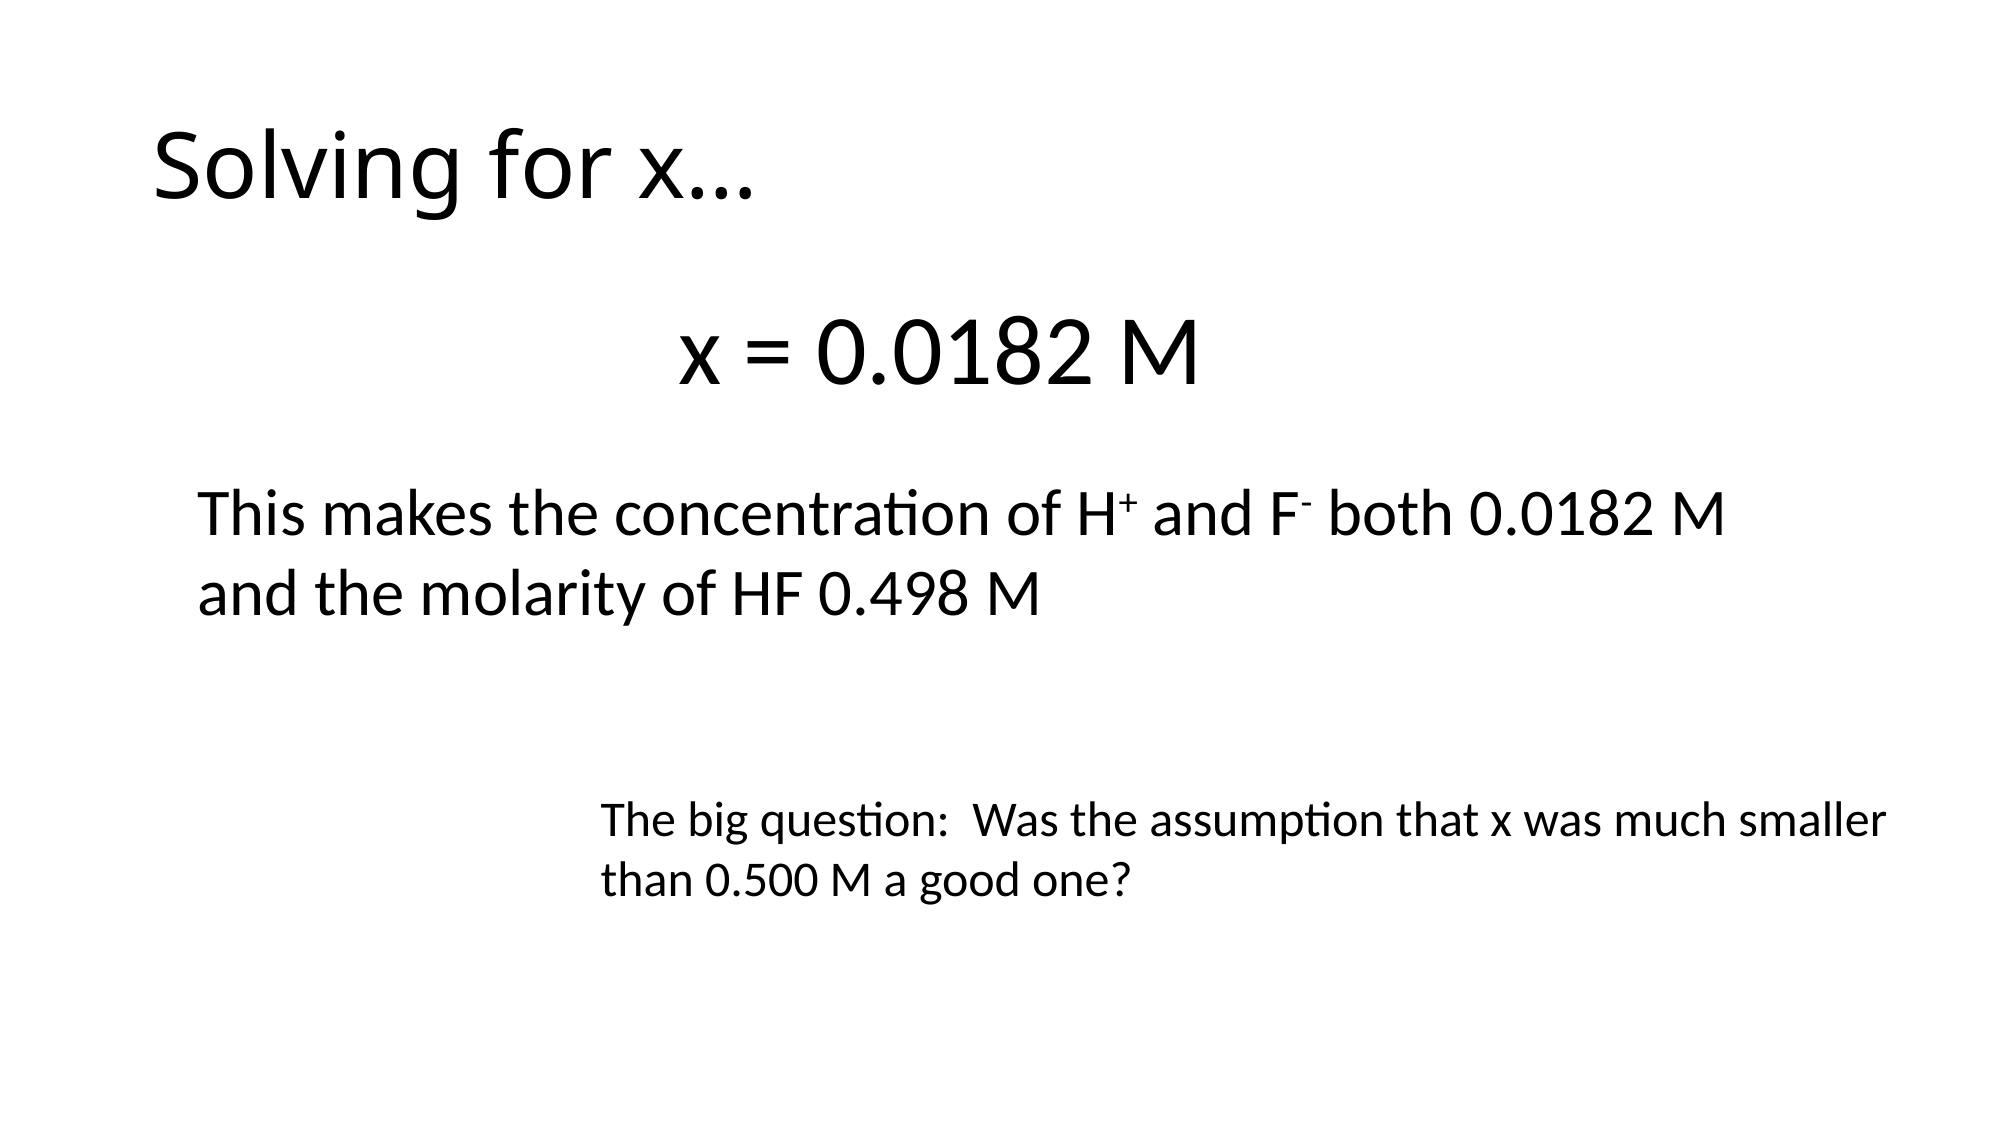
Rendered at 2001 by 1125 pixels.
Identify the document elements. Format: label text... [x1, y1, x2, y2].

text_box The big question: Was the assumption that x was much smaller than 0.500 M a good one? [585, 779, 1950, 915]
text_box x = 0.0182 M [663, 277, 1337, 412]
title Solving for x… [137, 59, 1863, 278]
text_box This makes the concentration of H+ and F- both 0.0182 M and the molarity of HF 0.498 M [182, 461, 1765, 637]
